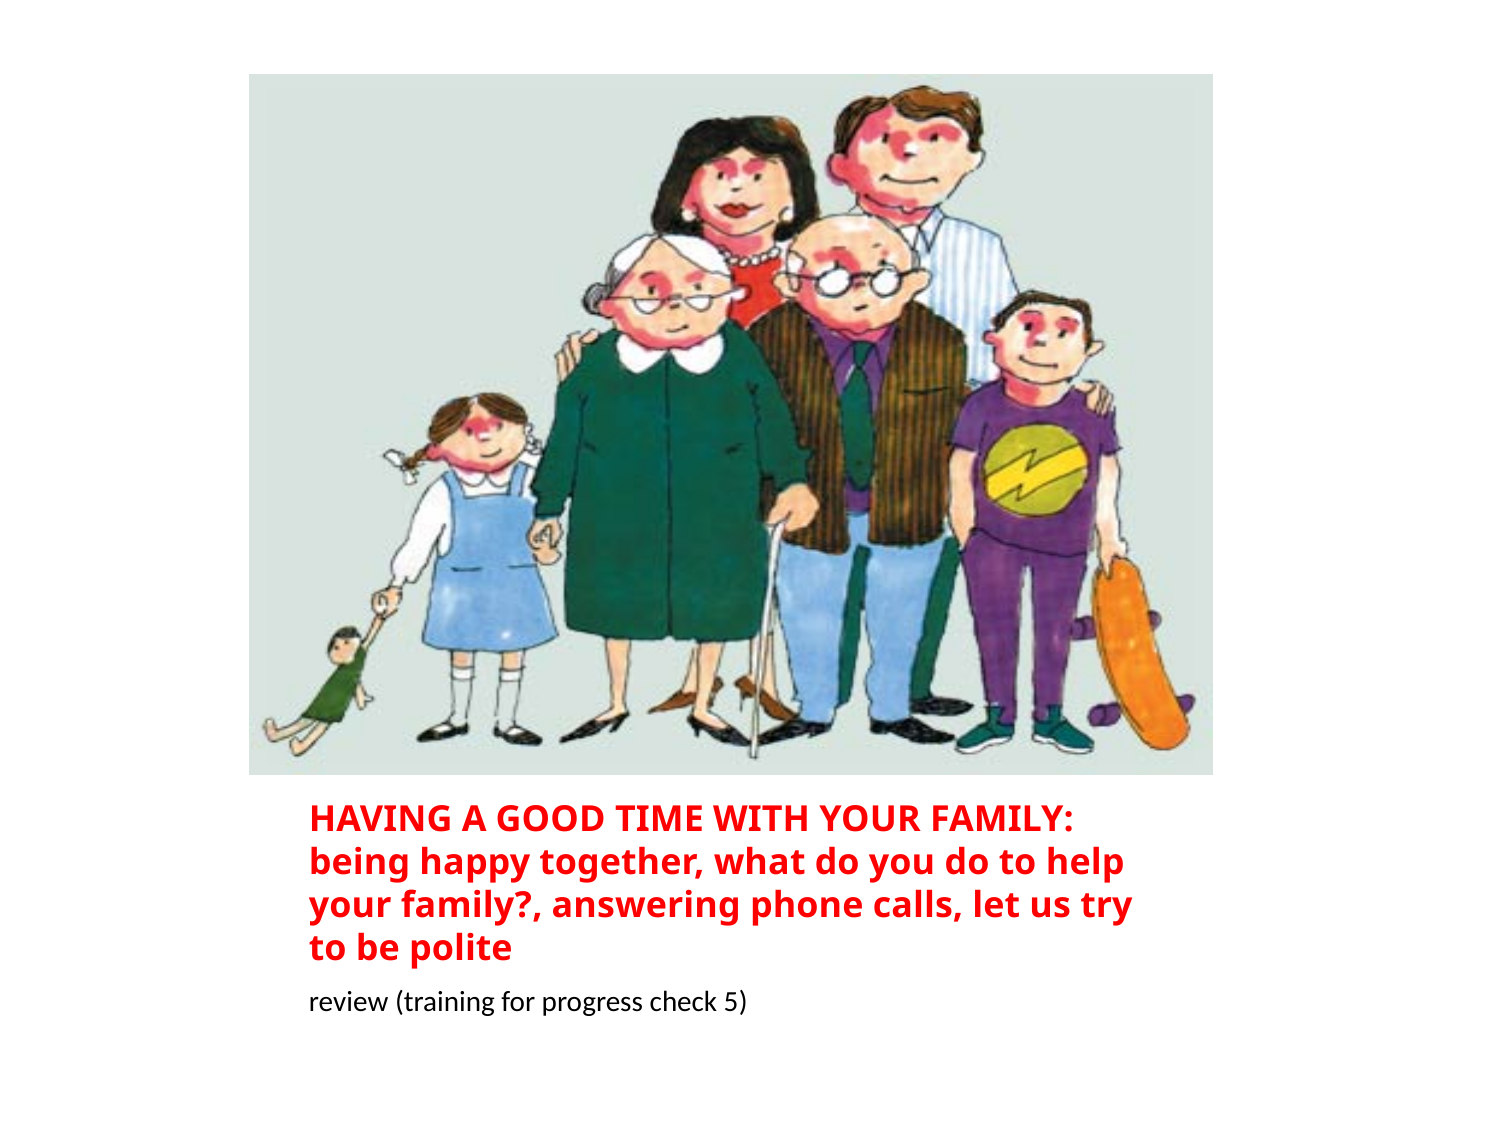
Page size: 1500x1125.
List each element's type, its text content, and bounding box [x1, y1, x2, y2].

title HAVING A GOOD TIME WITH YOUR FAMILY: being happy together, what do you do to help your family?, answering phone calls, let us try to be polite [294, 787, 1194, 975]
picture [249, 74, 1213, 776]
list review (training for progress check 5) [294, 975, 1194, 1038]
